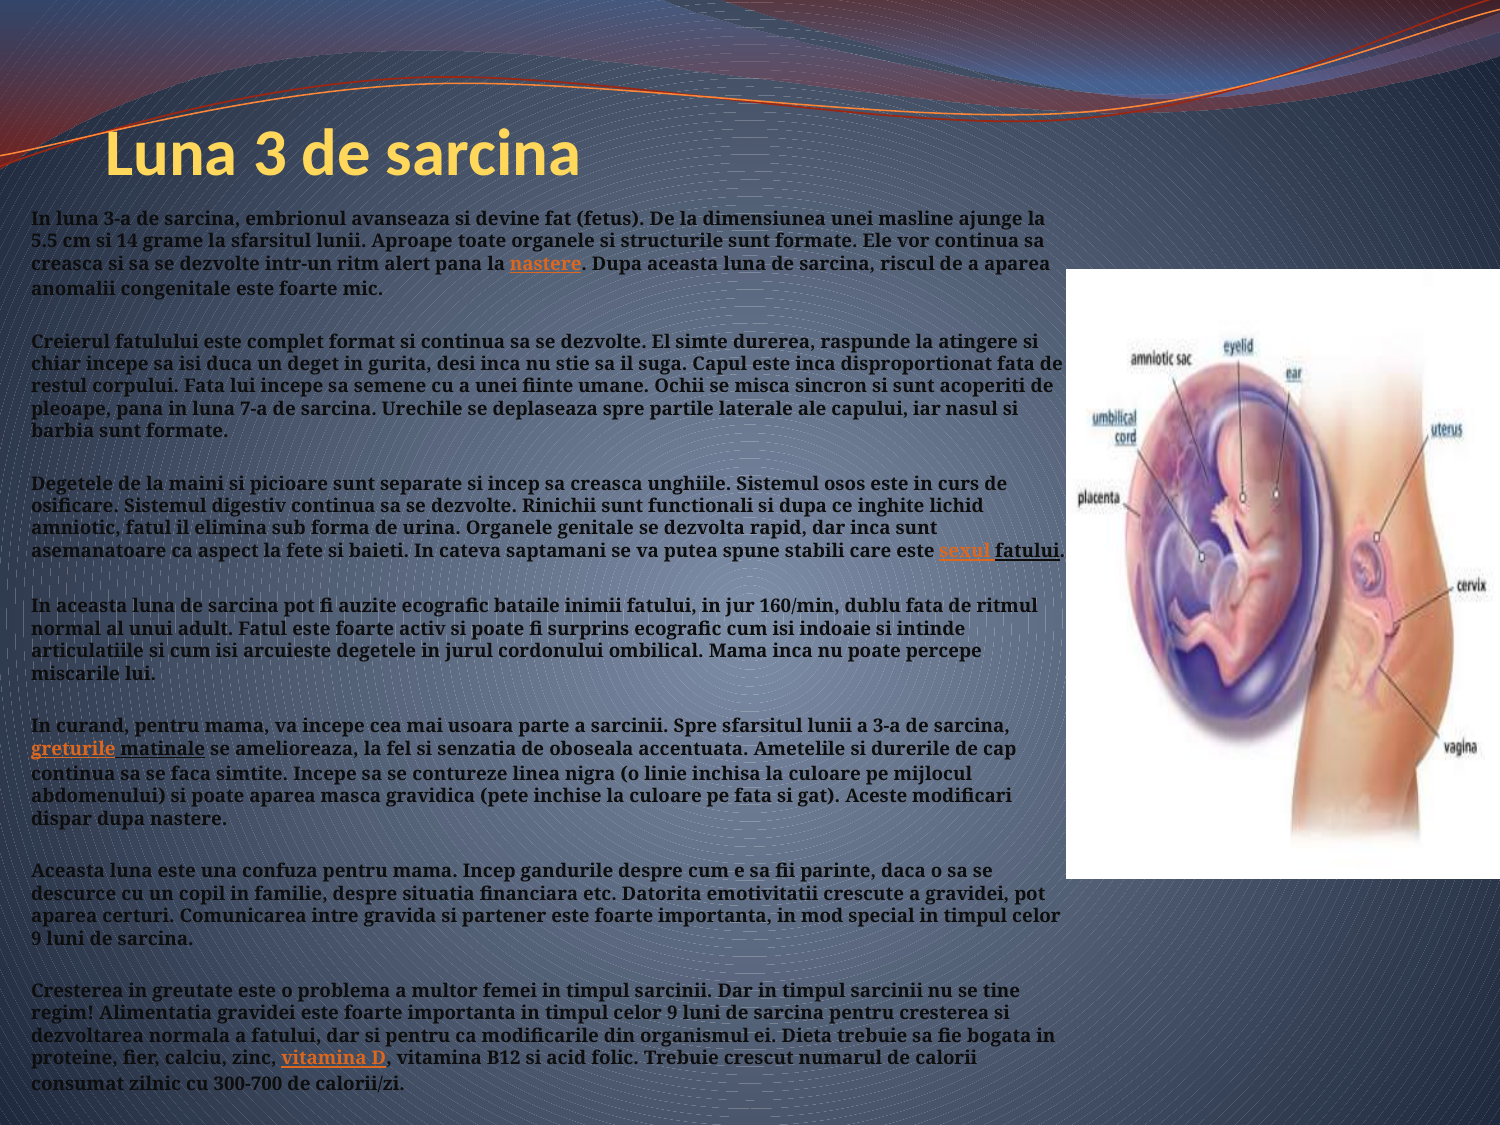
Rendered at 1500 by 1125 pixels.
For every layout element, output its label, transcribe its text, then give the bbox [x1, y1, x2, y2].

table_header [1059, 270, 1079, 892]
list In luna 3-a de sarcina, embrionul avanseaza si devine fat (fetus). De la dimensiunea unei masline ajunge la 5.5 cm si 14 grame la sfarsitul lunii. Aproape toate organele si structurile sunt formate. Ele vor continua sa creasca si sa se dezvolte intr-un ritm alert pana la nastere. Dupa aceasta luna de sarcina, riscul de a aparea anomalii congenitale este foarte mic. Creierul fatulului este complet format si continua sa se dezvolte. El simte durerea, raspunde la atingere si chiar incepe sa isi duca un deget in gurita, desi inca nu stie sa il suga. Capul este inca disproportionat fata de restul corpului. Fata lui incepe sa semene cu a unei fiinte umane. Ochii se misca sincron si sunt acoperiti de pleoape, pana in luna 7-a de sarcina. Urechile se deplaseaza spre partile laterale ale capului, iar nasul si barbia sunt formate. Degetele de la maini si picioare sunt separate si incep sa creasca unghiile. Sistemul osos este in curs de osificare. Sistemul digestiv continua sa se dezvolte. Rinichii sunt functionali si dupa ce inghite lichid amniotic, fatul il elimina sub forma de urina. Organele genitale se dezvolta rapid, dar inca sunt asemanatoare ca aspect la fete si baieti. In cateva saptamani se va putea spune stabili care este sexul fatului. In aceasta luna de sarcina pot fi auzite ecografic bataile inimii fatului, in jur 160/min, dublu fata de ritmul normal al unui adult. Fatul este foarte activ si poate fi surprins ecografic cum isi indoaie si intinde articulatiile si cum isi arcuieste degetele in jurul cordonului ombilical. Mama inca nu poate percepe miscarile lui. In curand, pentru mama, va incepe cea mai usoara parte a sarcinii. Spre sfarsitul lunii a 3-a de sarcina, greturile matinale se amelioreaza, la fel si senzatia de oboseala accentuata. Ametelile si durerile de cap continua sa se faca simtite. Incepe sa se contureze linea nigra (o linie inchisa la culoare pe mijlocul abdomenului) si poate aparea masca gravidica (pete inchise la culoare pe fata si gat). Aceste modificari dispar dupa nastere. Aceasta luna este una confuza pentru mama. Incep gandurile despre cum e sa fii parinte, daca o sa se descurce cu un copil in familie, despre situatia financiara etc. Datorita emotivitatii crescute a gravidei, pot aparea certuri. Comunicarea intre gravida si partener este foarte importanta, in mod special in timpul celor 9 luni de sarcina. Cresterea in greutate este o problema a multor femei in timpul sarcinii. Dar in timpul sarcinii nu se tine regim! Alimentatia gravidei este foarte importanta in timpul celor 9 luni de sarcina pentru cresterea si dezvoltarea normala a fatului, dar si pentru ca modificarile din organismul ei. Dieta trebuie sa fie bogata in proteine, fier, calciu, zinc, vitamina D, vitamina B12 si acid folic. Trebuie crescut numarul de calorii consumat zilnic cu 300-700 de calorii/zi. [23, 198, 1079, 1125]
picture [1066, 269, 1500, 880]
title Luna 3 de sarcina [105, 105, 1381, 268]
